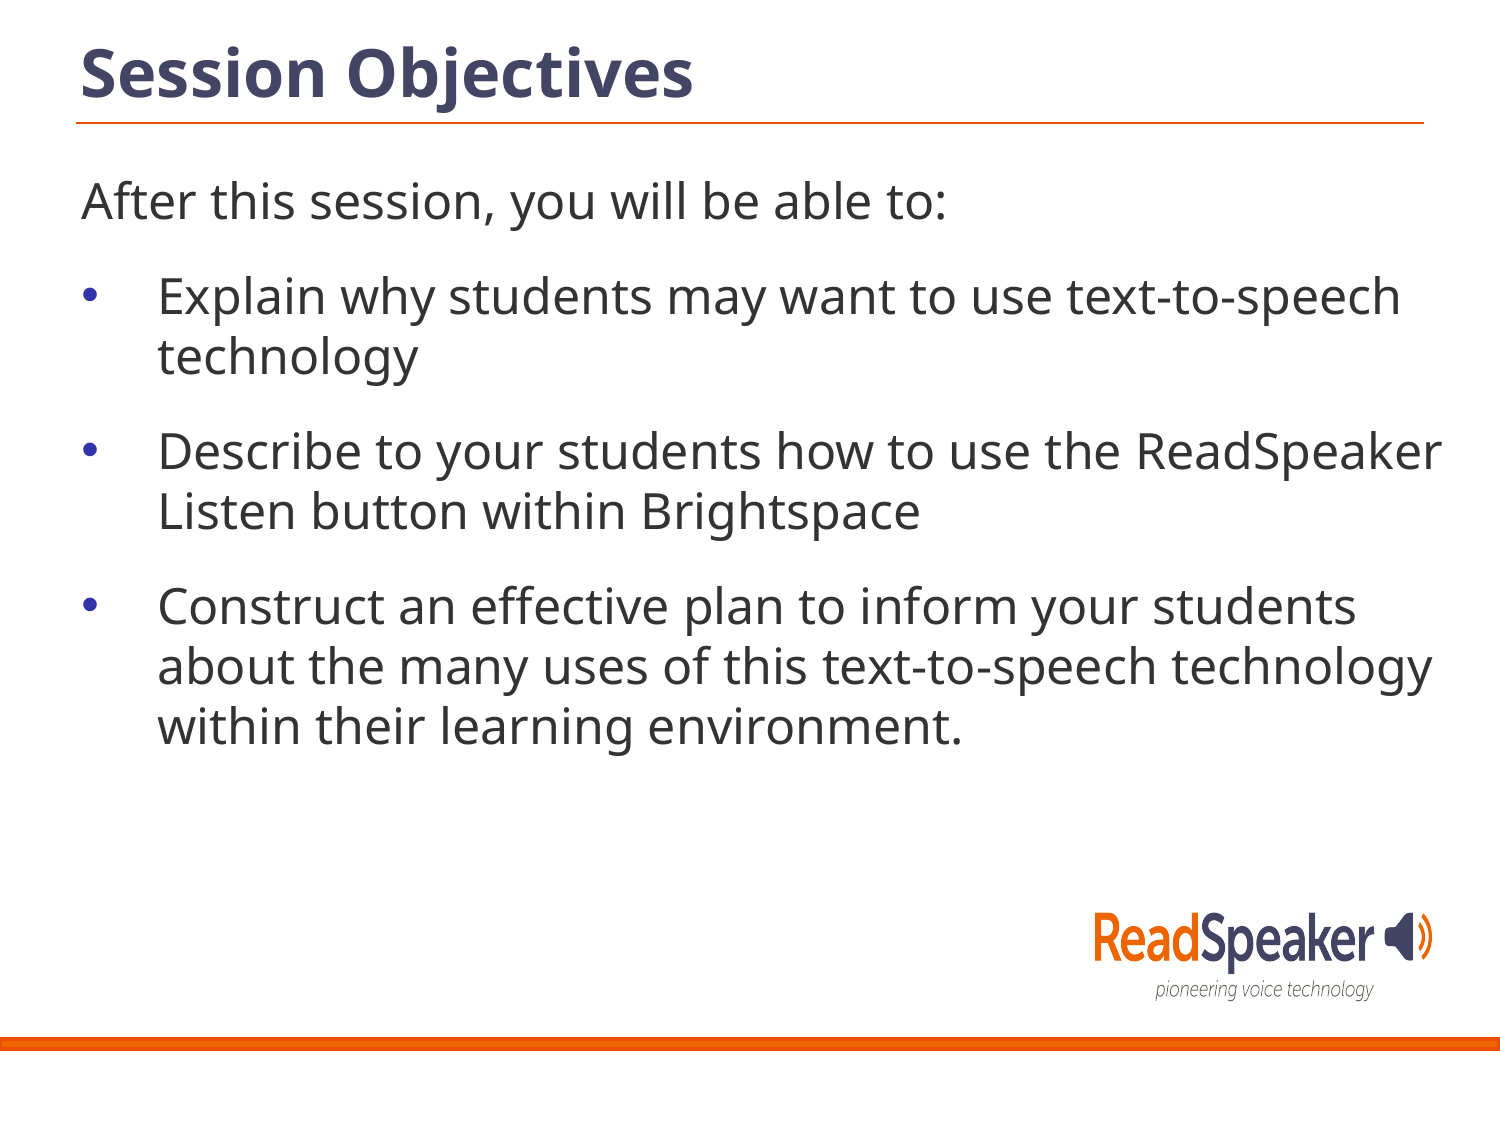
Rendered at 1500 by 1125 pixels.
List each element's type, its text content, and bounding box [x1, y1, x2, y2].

list After this session, you will be able to: Explain why students may want to use text-to-speech technology Describe to your students how to use the ReadSpeaker Listen button within Brightspace Construct an effective plan to inform your students about the many uses of this text-to-speech technology within their learning environment. [81, 169, 1463, 1047]
title Session Objectives [80, 32, 1463, 126]
